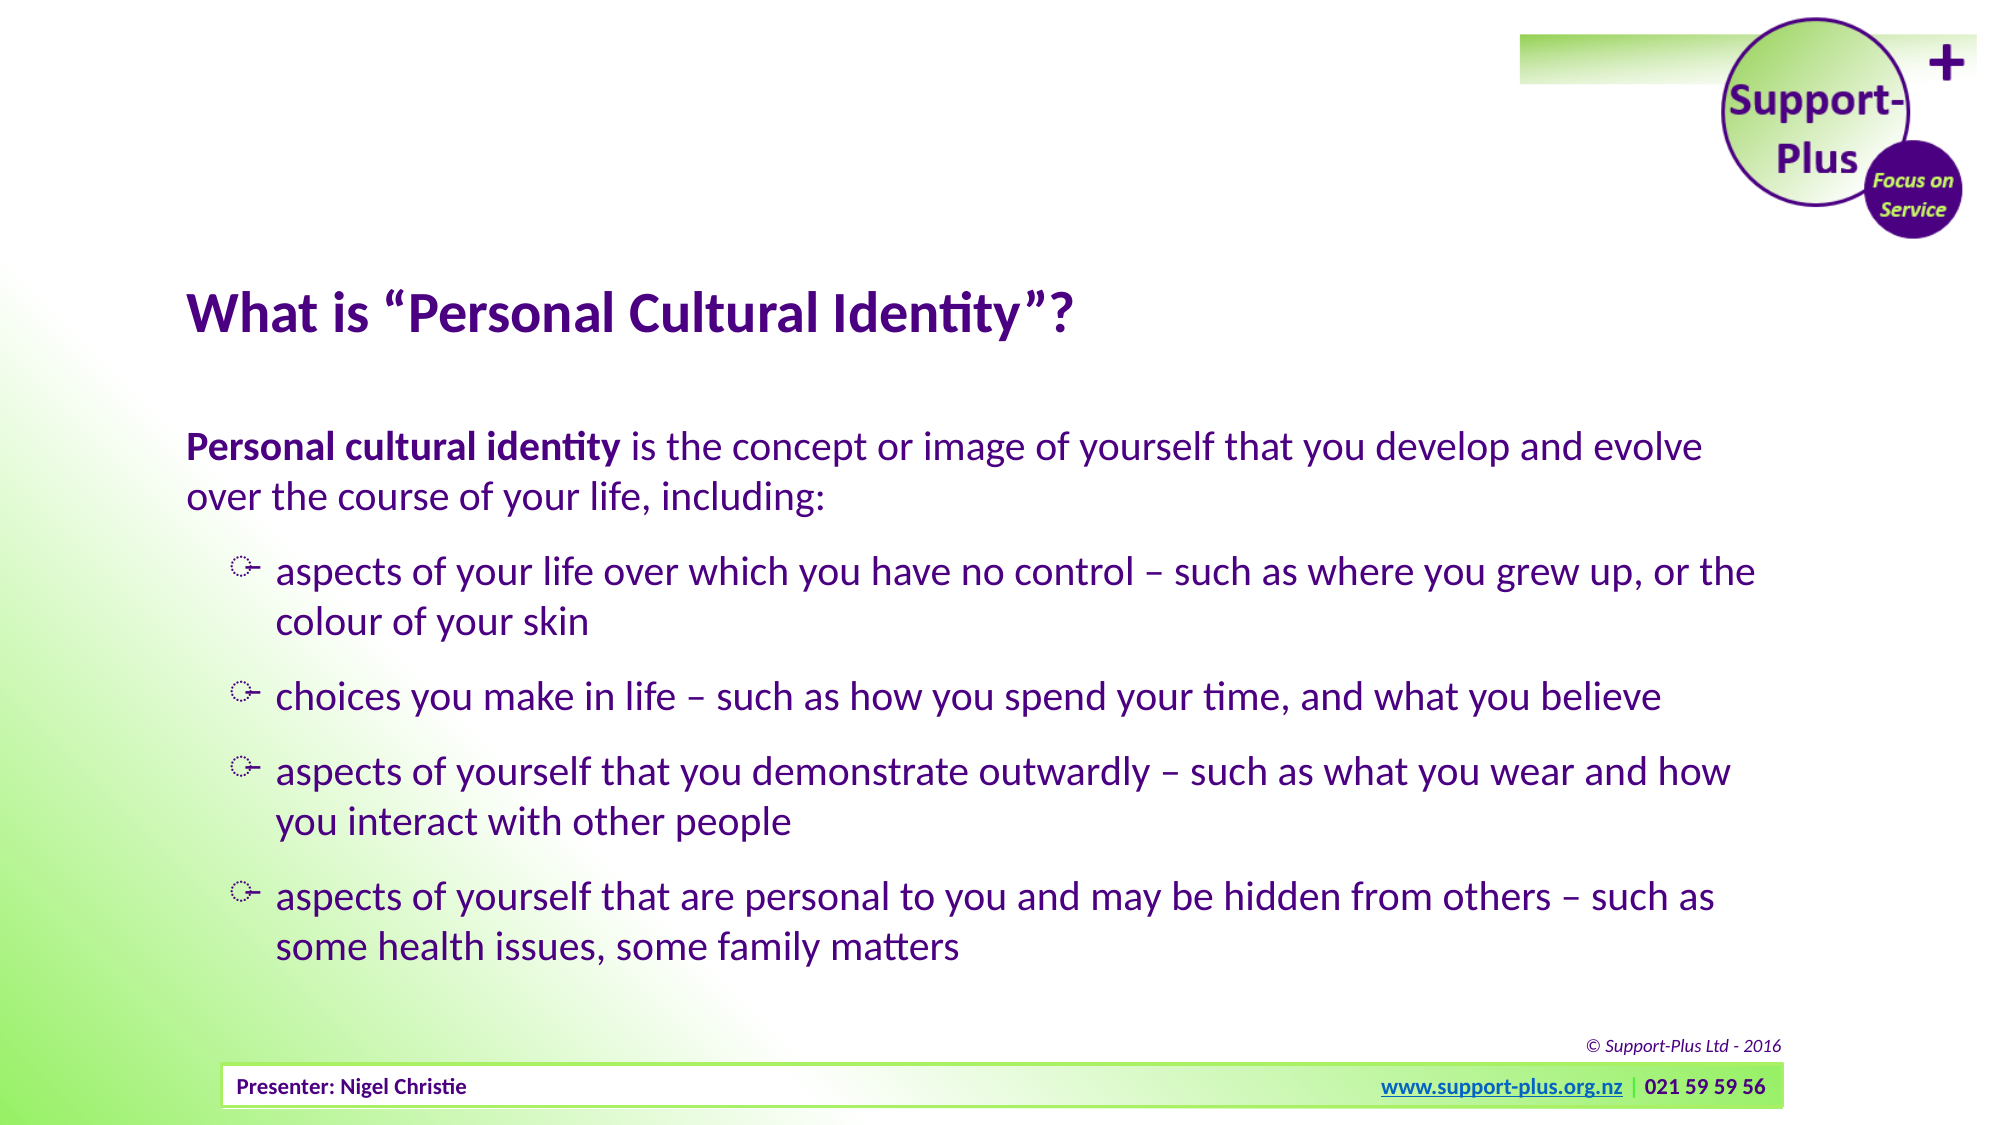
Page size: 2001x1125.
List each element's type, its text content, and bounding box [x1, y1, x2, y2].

text_box What is “Personal Cultural Identity”? Personal cultural identity is the concept or image of yourself that you develop and evolve over the course of your life, including: aspects of your life over which you have no control – such as where you grew up, or the colour of your skin choices you make in life – such as how you spend your time, and what you believe aspects of yourself that you demonstrate outwardly – such as what you wear and how you interact with other people aspects of yourself that are personal to you and may be hidden from others – such as some health issues, some family matters [171, 266, 1800, 977]
picture [1514, 15, 1983, 246]
text_box © Support-Plus Ltd - 2016 [1570, 1026, 1819, 1064]
text_box Presenter: Nigel Christie www.support-plus.org.nz | 021 59 59 56 [221, 1063, 1783, 1107]
